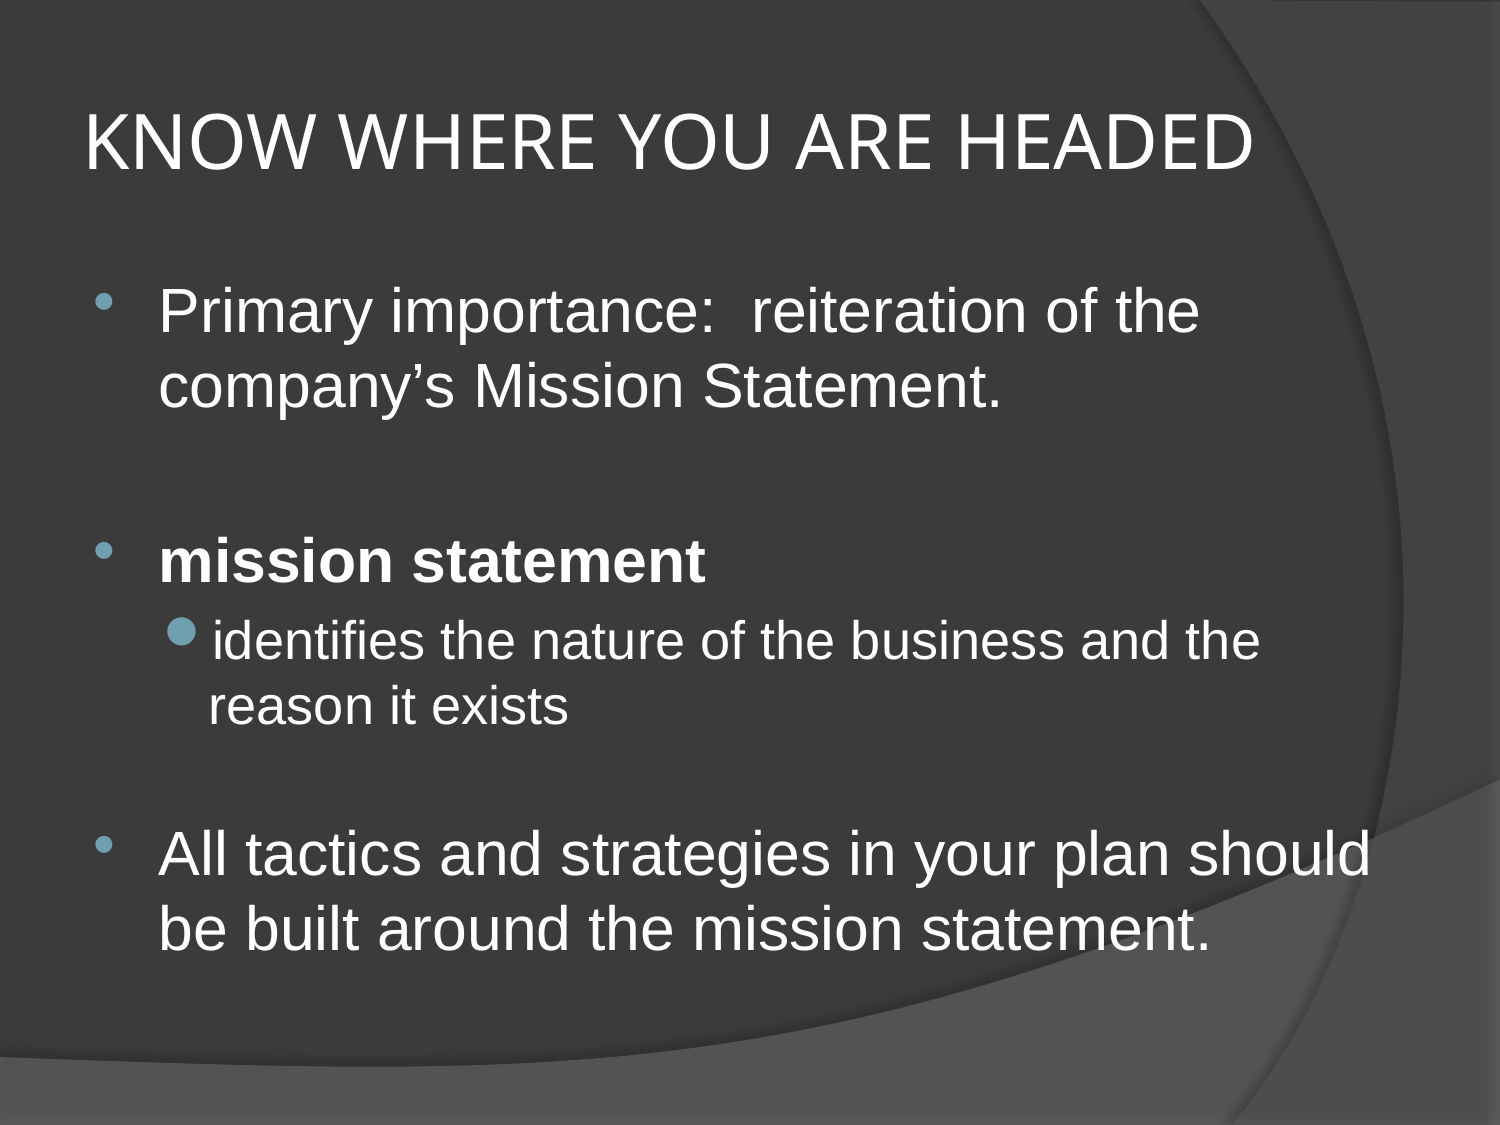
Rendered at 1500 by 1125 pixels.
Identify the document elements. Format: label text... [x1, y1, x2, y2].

list Primary importance: reiteration of the company’s Mission Statement. mission statement identifies the nature of the business and the reason it exists All tactics and strategies in your plan should be built around the mission statement. [75, 262, 1438, 1005]
title KNOW WHERE YOU ARE HEADED [75, 45, 1300, 233]
